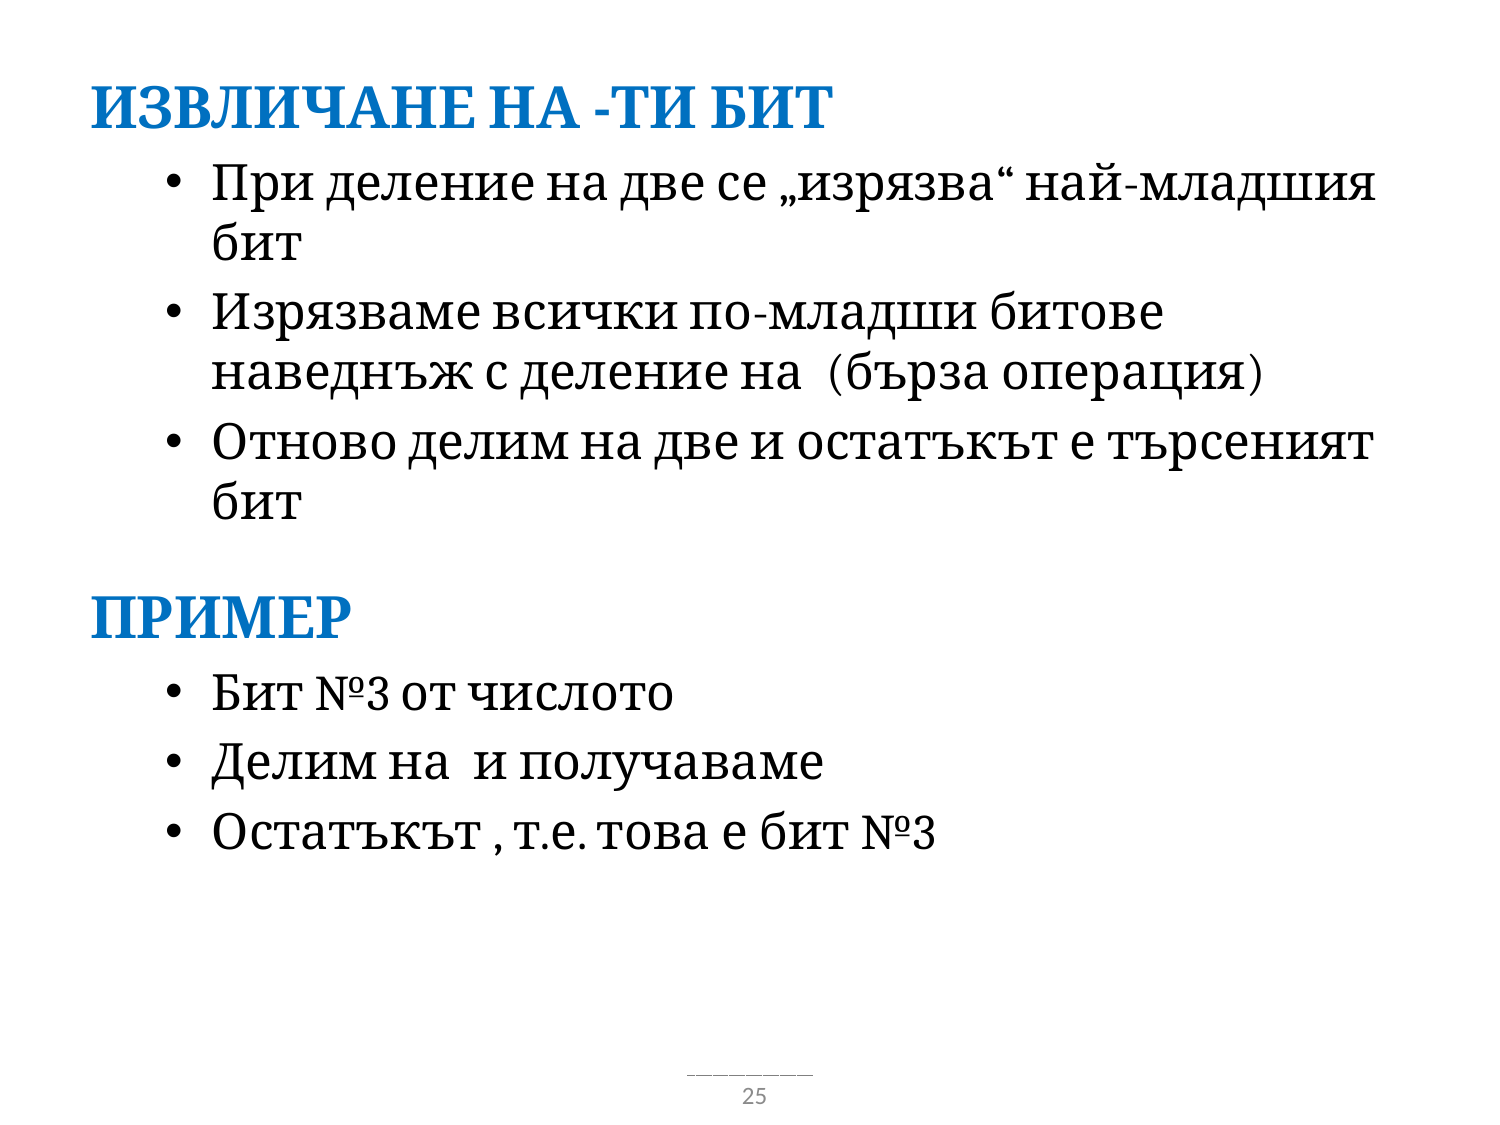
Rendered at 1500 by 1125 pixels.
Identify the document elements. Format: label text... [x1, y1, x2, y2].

slide_number 25 [579, 1065, 930, 1125]
